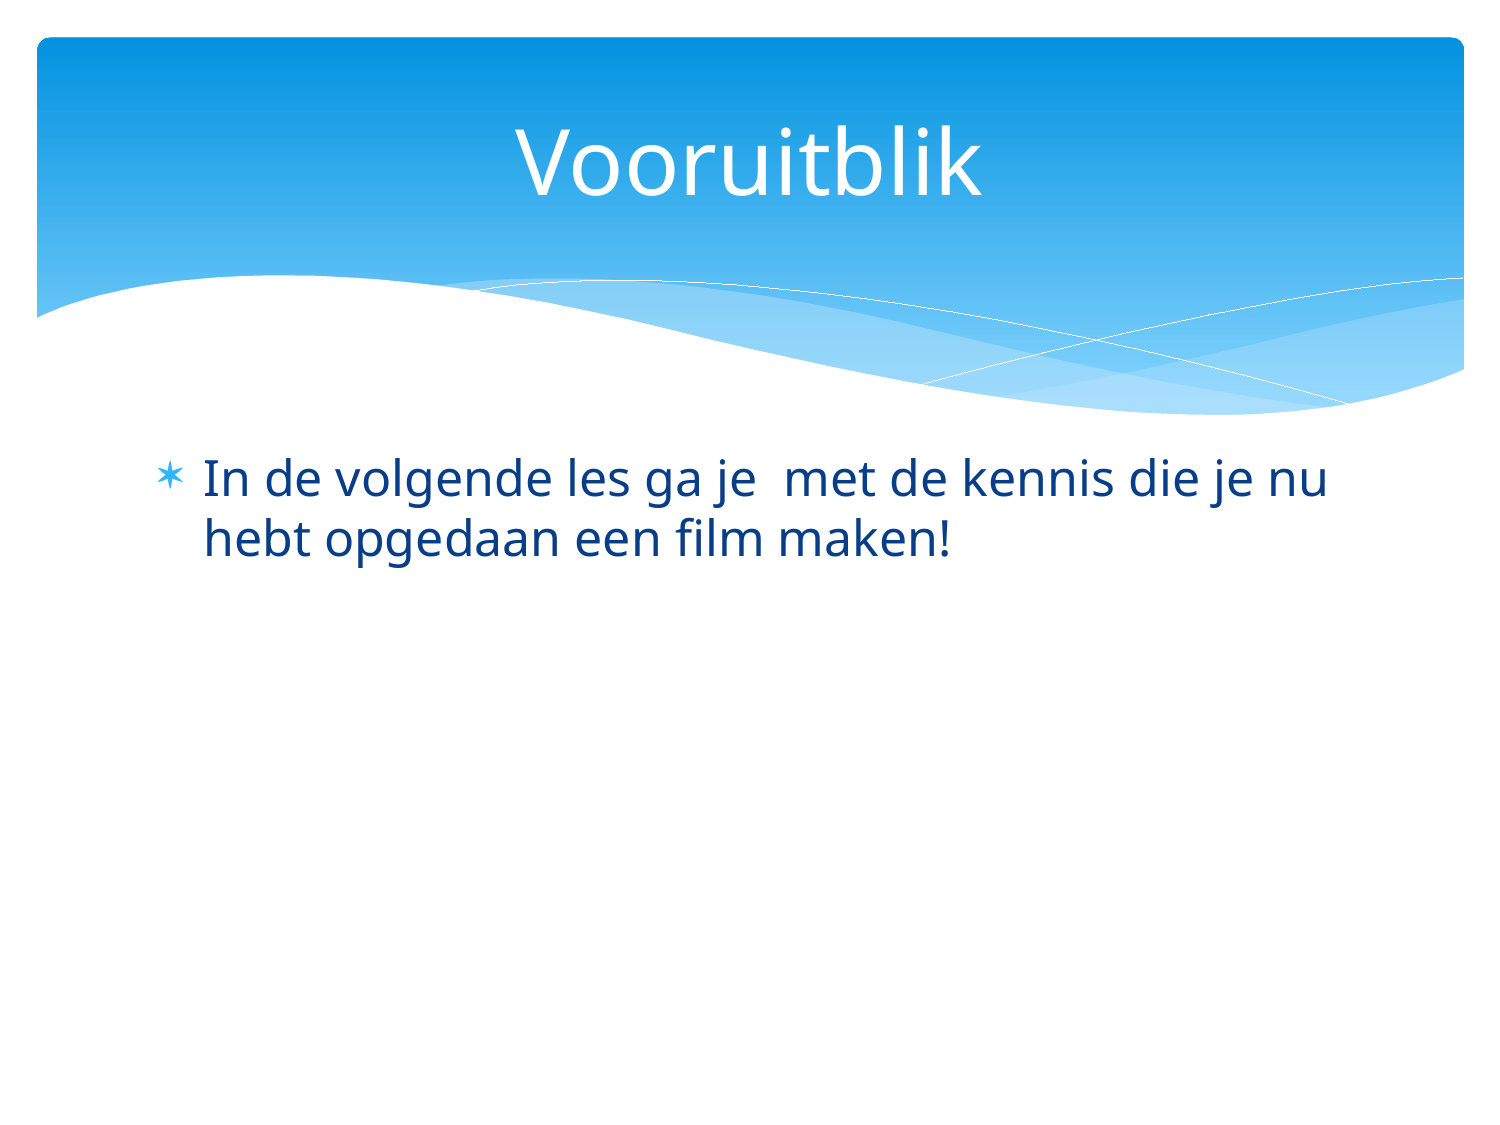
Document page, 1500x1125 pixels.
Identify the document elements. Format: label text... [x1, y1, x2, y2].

title Vooruitblik [75, 55, 1425, 261]
list In de volgende les ga je met de kennis die je nu hebt opgedaan een film maken! [143, 438, 1359, 1005]
